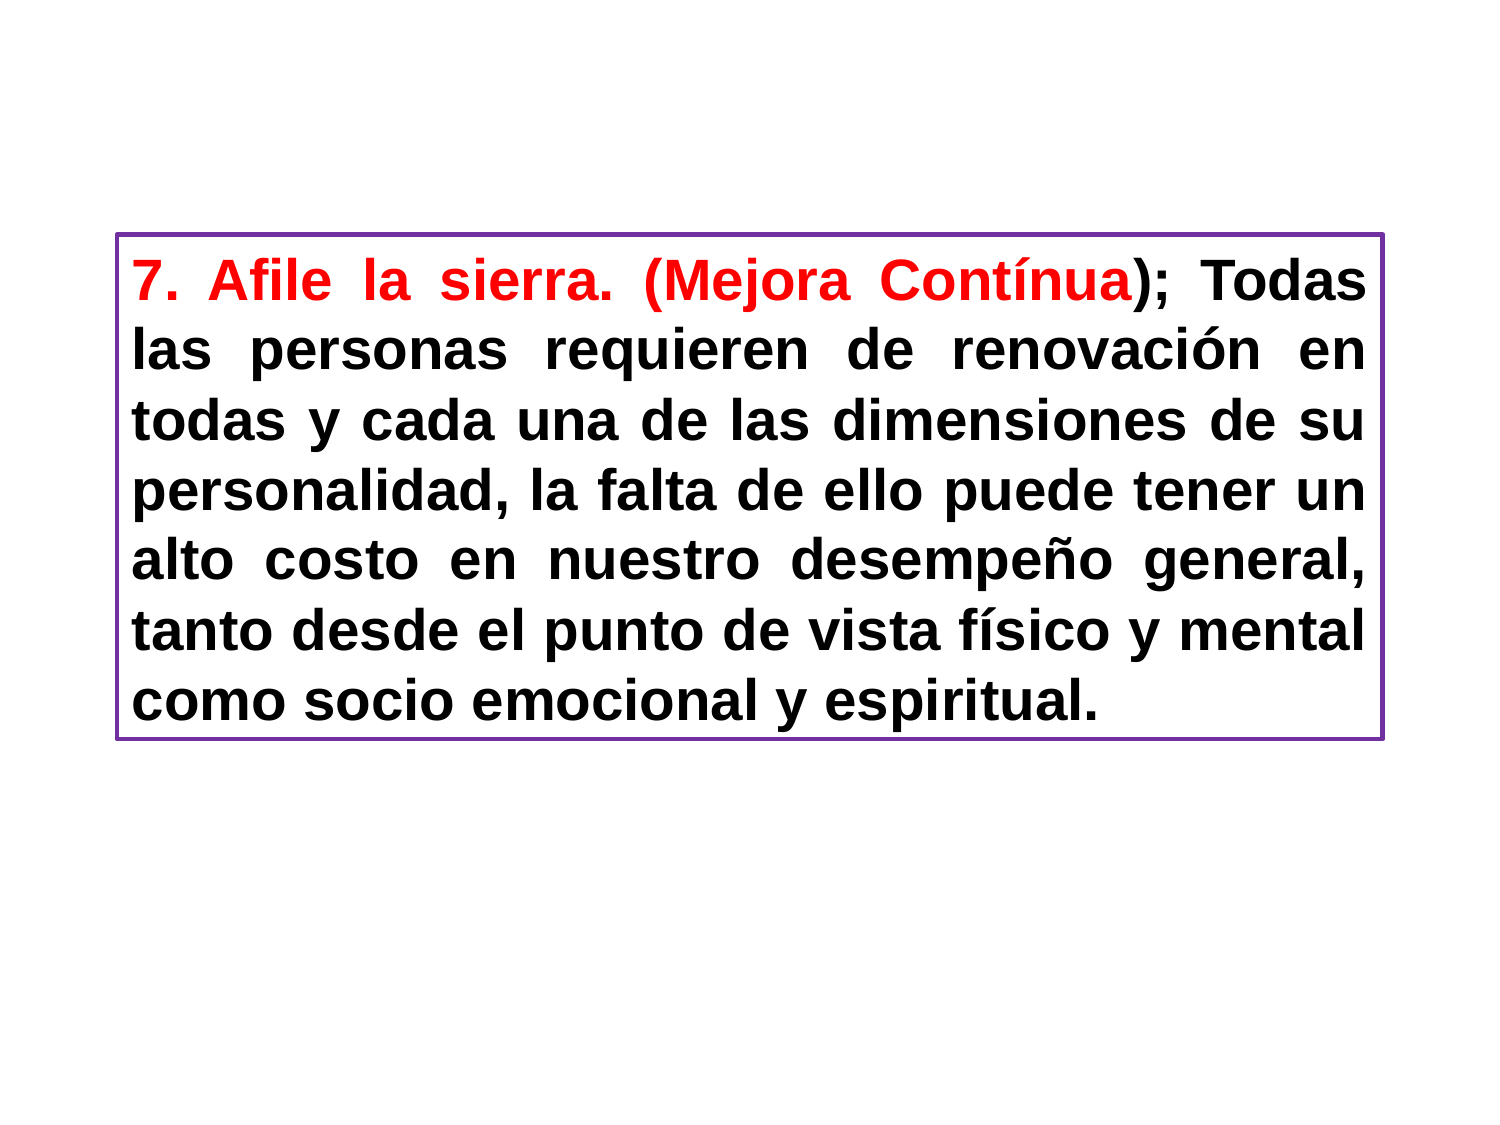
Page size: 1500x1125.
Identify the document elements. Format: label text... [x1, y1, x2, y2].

text_box 7. Afile la sierra. (Mejora Contínua); Todas las personas requieren de renovación en todas y cada una de las dimensiones de su personalidad, la falta de ello puede tener un alto costo en nuestro desempeño general, tanto desde el punto de vista físico y mental como socio emocional y espiritual. [117, 234, 1383, 739]
